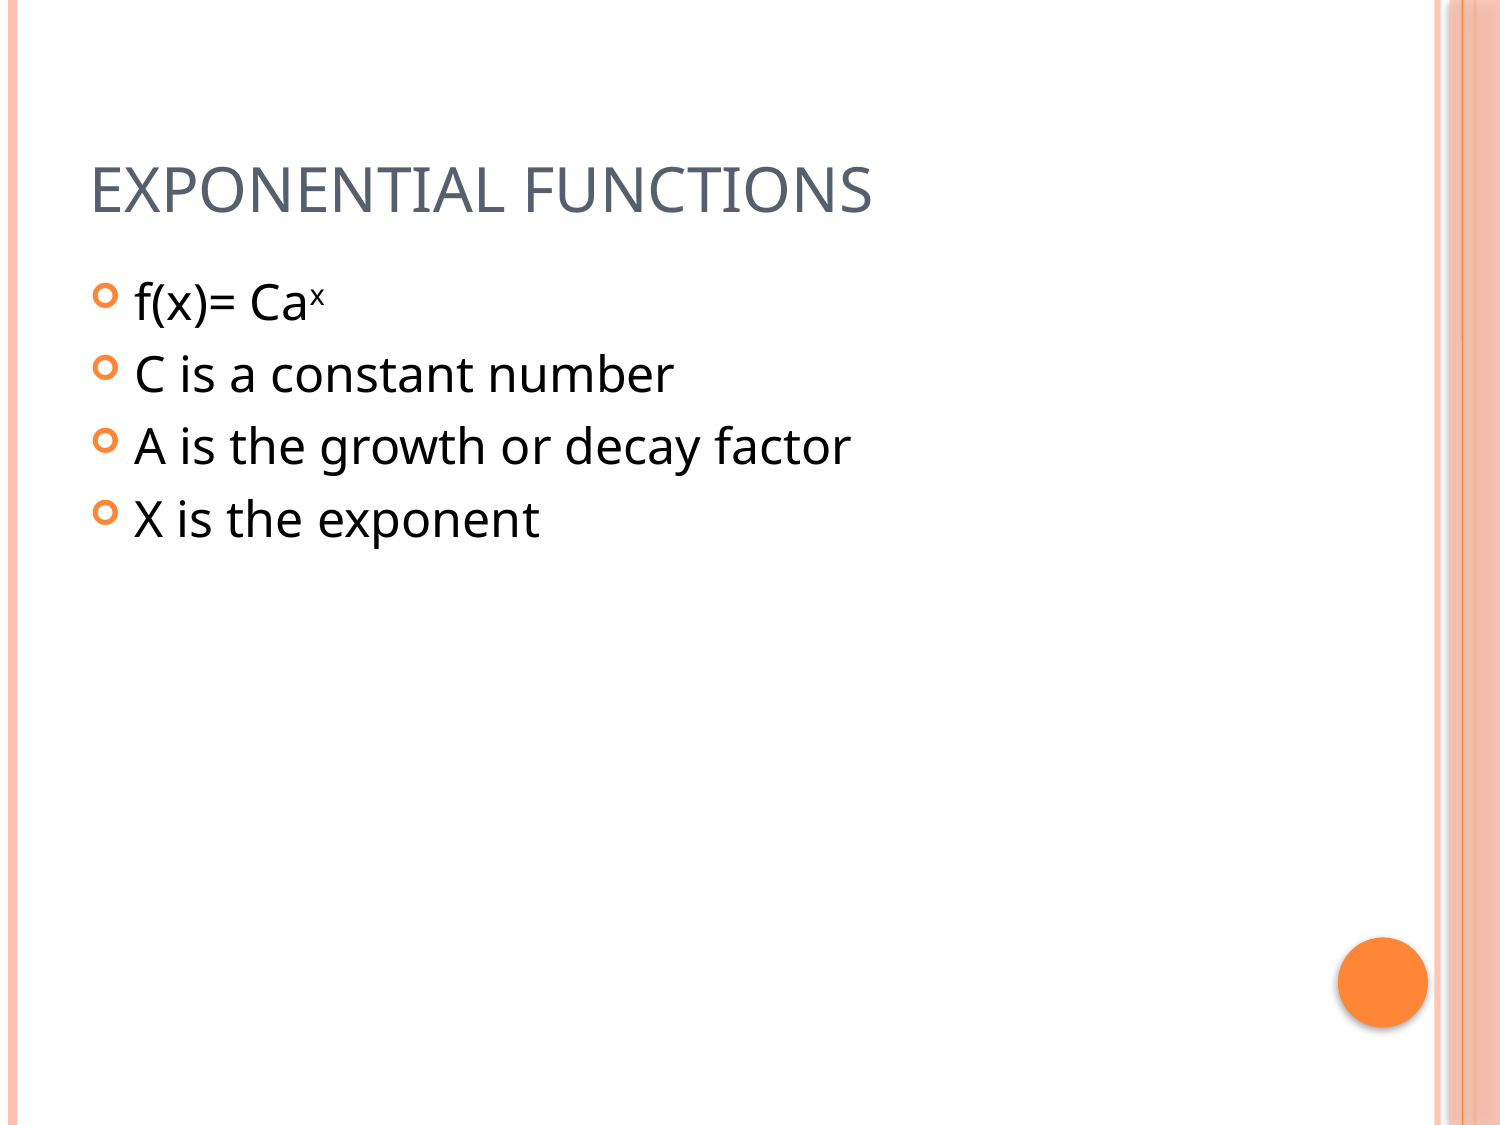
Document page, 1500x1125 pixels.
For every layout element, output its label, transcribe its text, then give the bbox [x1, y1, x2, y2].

list f(x)= Cax C is a constant number A is the growth or decay factor X is the exponent [75, 262, 1300, 1062]
title Exponential Functions [75, 45, 1300, 233]
